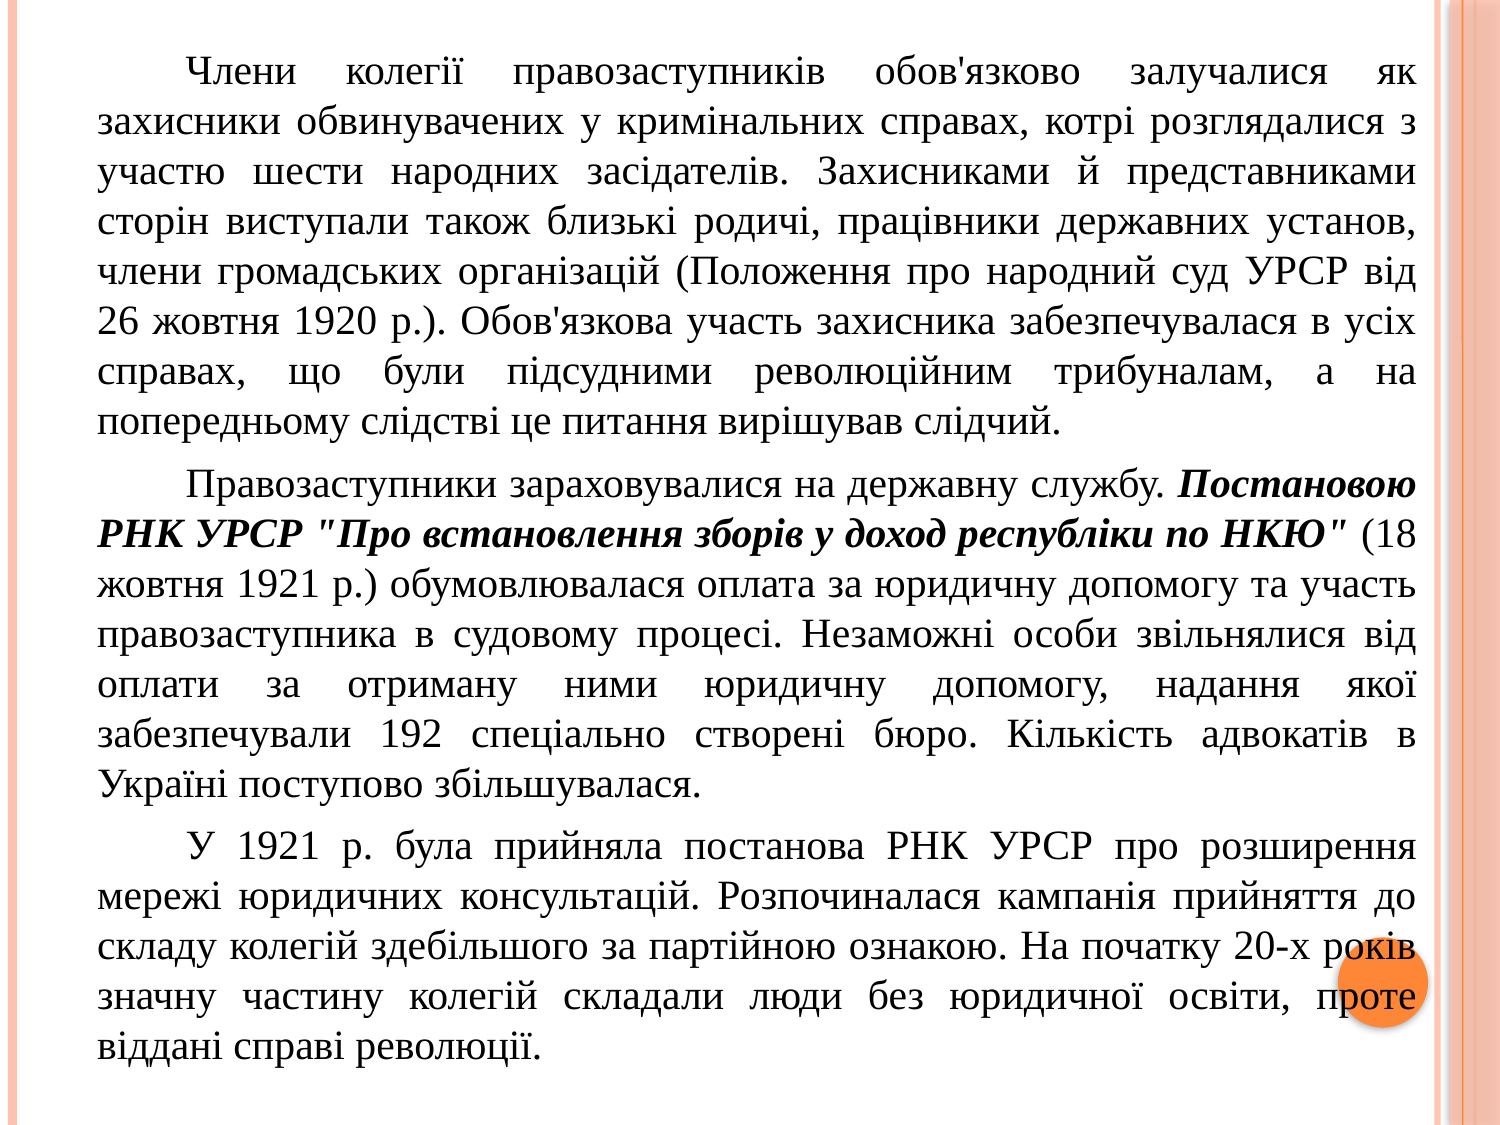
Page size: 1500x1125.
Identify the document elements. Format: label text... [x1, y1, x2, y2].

list Члени колегії правозаступників обов'язково залучалися як захисники обвинувачених у кримінальних справах, котрі розглядалися з участю шести народних засідателів. Захисниками й представниками сторін виступали також близькі родичі, працівники державних установ, члени громадських організацій (Положення про народний суд УРСР від 26 жовтня 1920 р.). Обов'язкова участь захисника забезпечувалася в усіх справах, що були підсудними революційним трибуналам, а на попередньому слідстві це питання вирішував слідчий. Правозаступники зараховувалися на державну службу. Постановою РНК УРСР "Про встановлення зборів у доход республіки по НКЮ" (18 жовтня 1921 р.) обумовлювалася оплата за юридичну допомогу та участь правозаступника в судовому процесі. Незаможні особи звільнялися від оплати за отриману ними юридичну допомогу, надання якої забезпечували 192 спеціально створені бюро. Кількість адвокатів в Україні поступово збільшувалася. У 1921 р. була прийняла постанова РНК УРСР про розширення мережі юридичних консультацій. Розпочиналася кампанія прийняття до складу колегій здебільшого за партійною ознакою. На початку 20-х років значну частину колегій складали люди без юридичної освіти, проте віддані справі революції. [81, 34, 1433, 1055]
